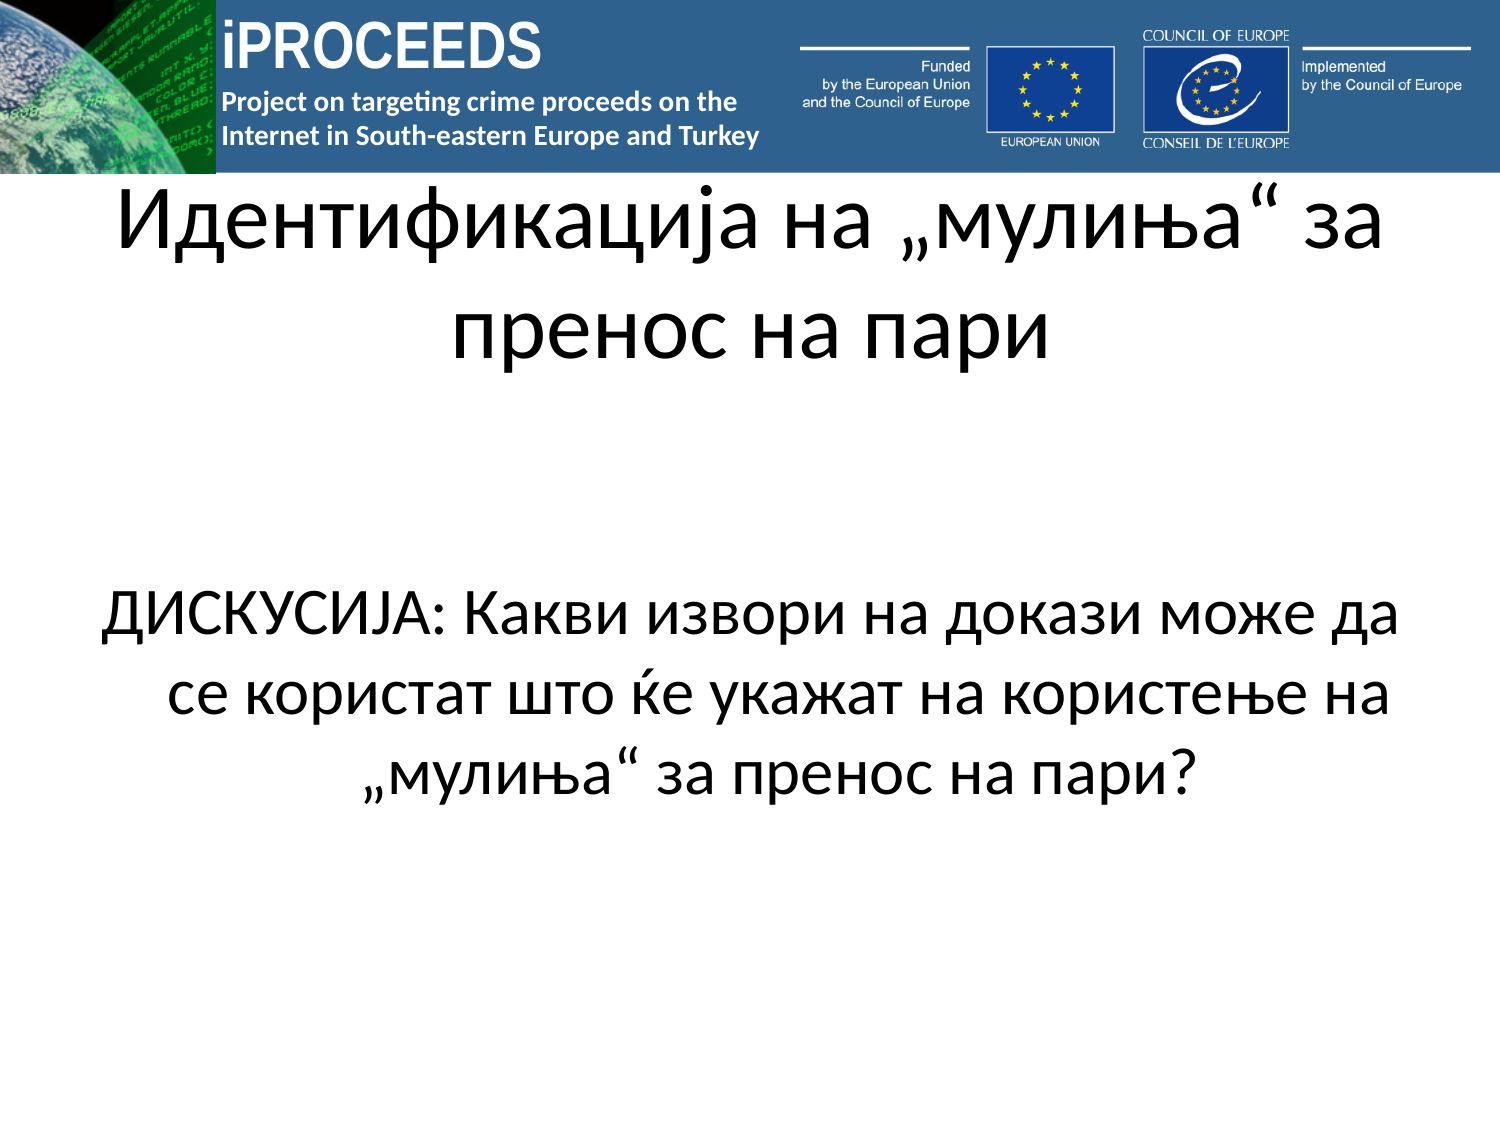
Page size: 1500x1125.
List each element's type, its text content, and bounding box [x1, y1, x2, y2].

picture [800, 30, 1471, 148]
picture [0, 0, 216, 174]
title Идентификација на „мулиња“ за пренос на пари [76, 172, 1427, 361]
list ДИСКУСИЈА: Какви извори на докази може да се користат што ќе укажат на користење на „мулиња“ за пренос на пари? [76, 373, 1427, 1017]
